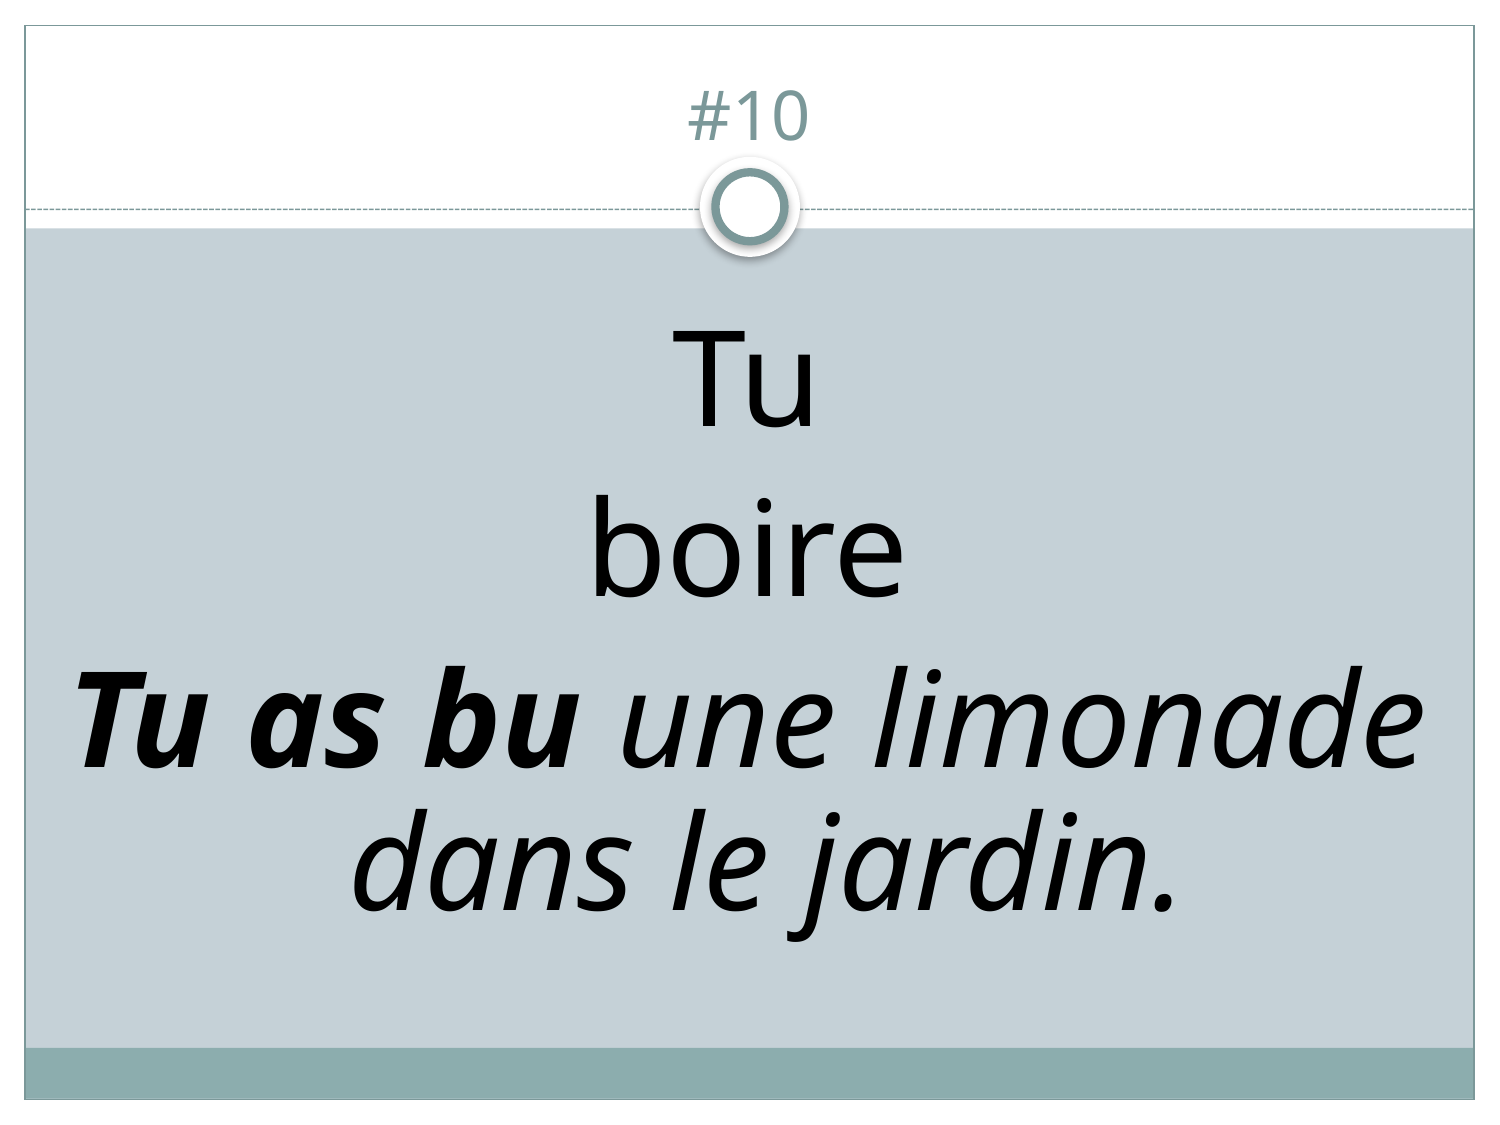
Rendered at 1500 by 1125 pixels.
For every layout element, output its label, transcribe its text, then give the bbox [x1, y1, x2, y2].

list Tu boire Tu as bu une limonade dans le jardin. [49, 250, 1445, 1001]
title #10 [49, 37, 1450, 162]
